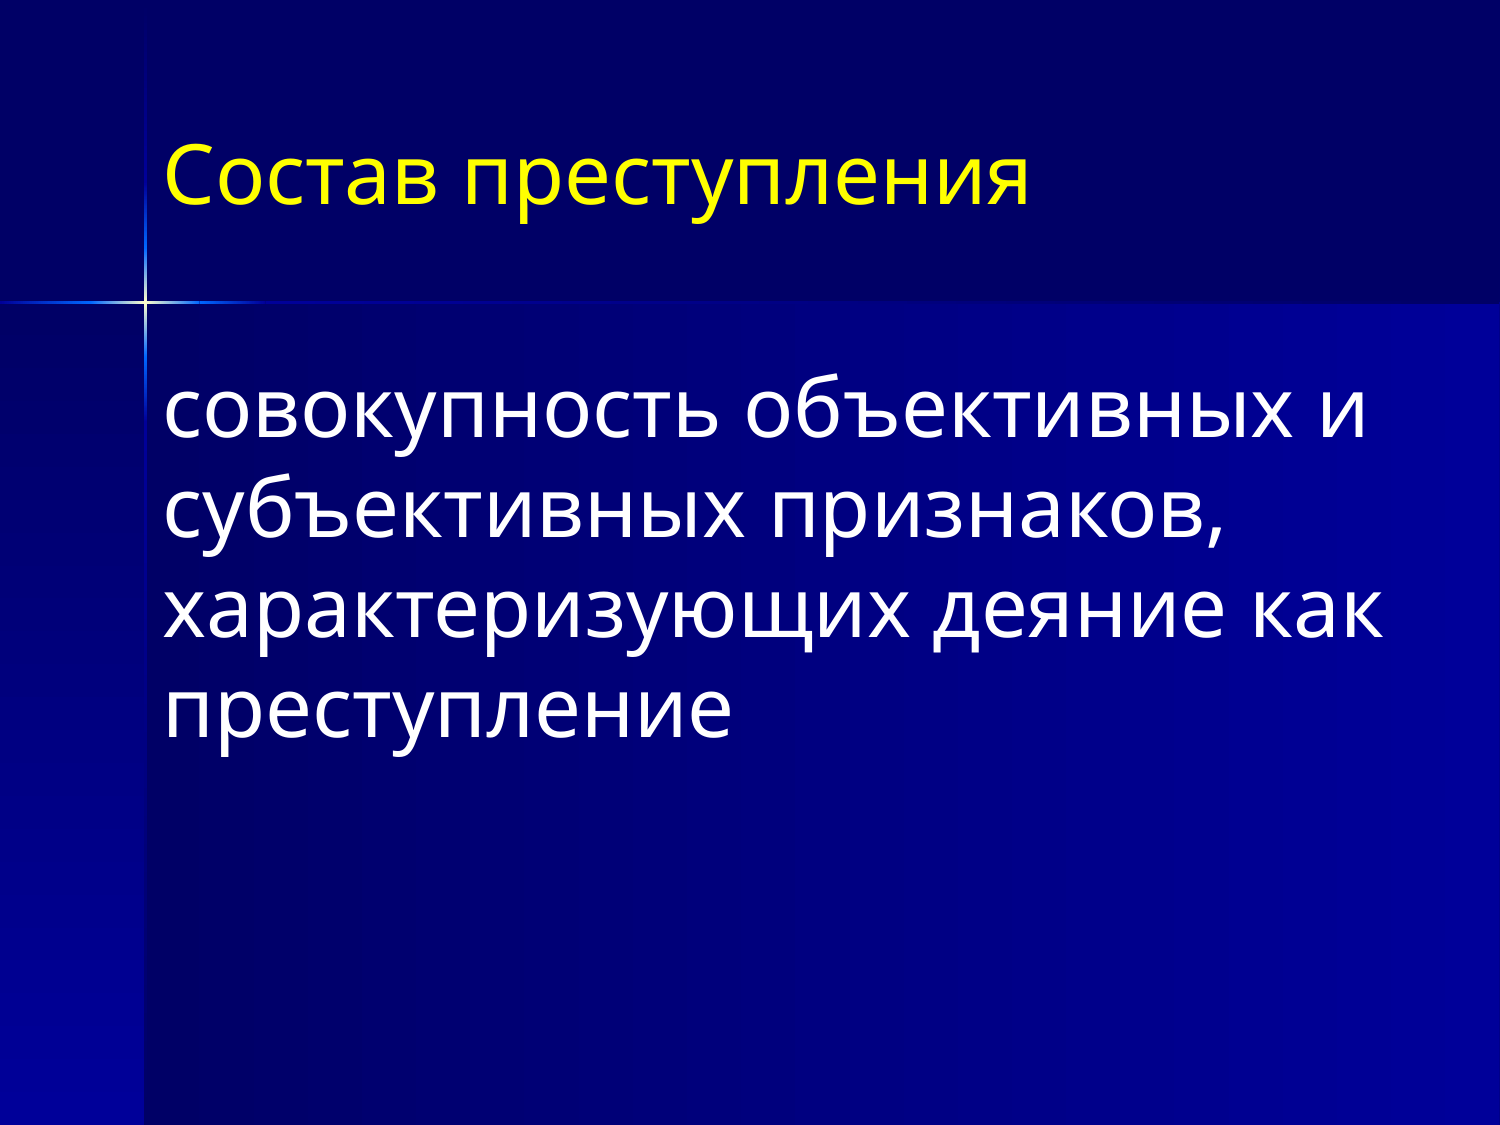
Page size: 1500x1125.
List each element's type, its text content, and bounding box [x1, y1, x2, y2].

subtitle Состав преступления совокупность объективных и субъективных признаков, характеризующих деяние как преступление [147, 113, 1498, 1078]
